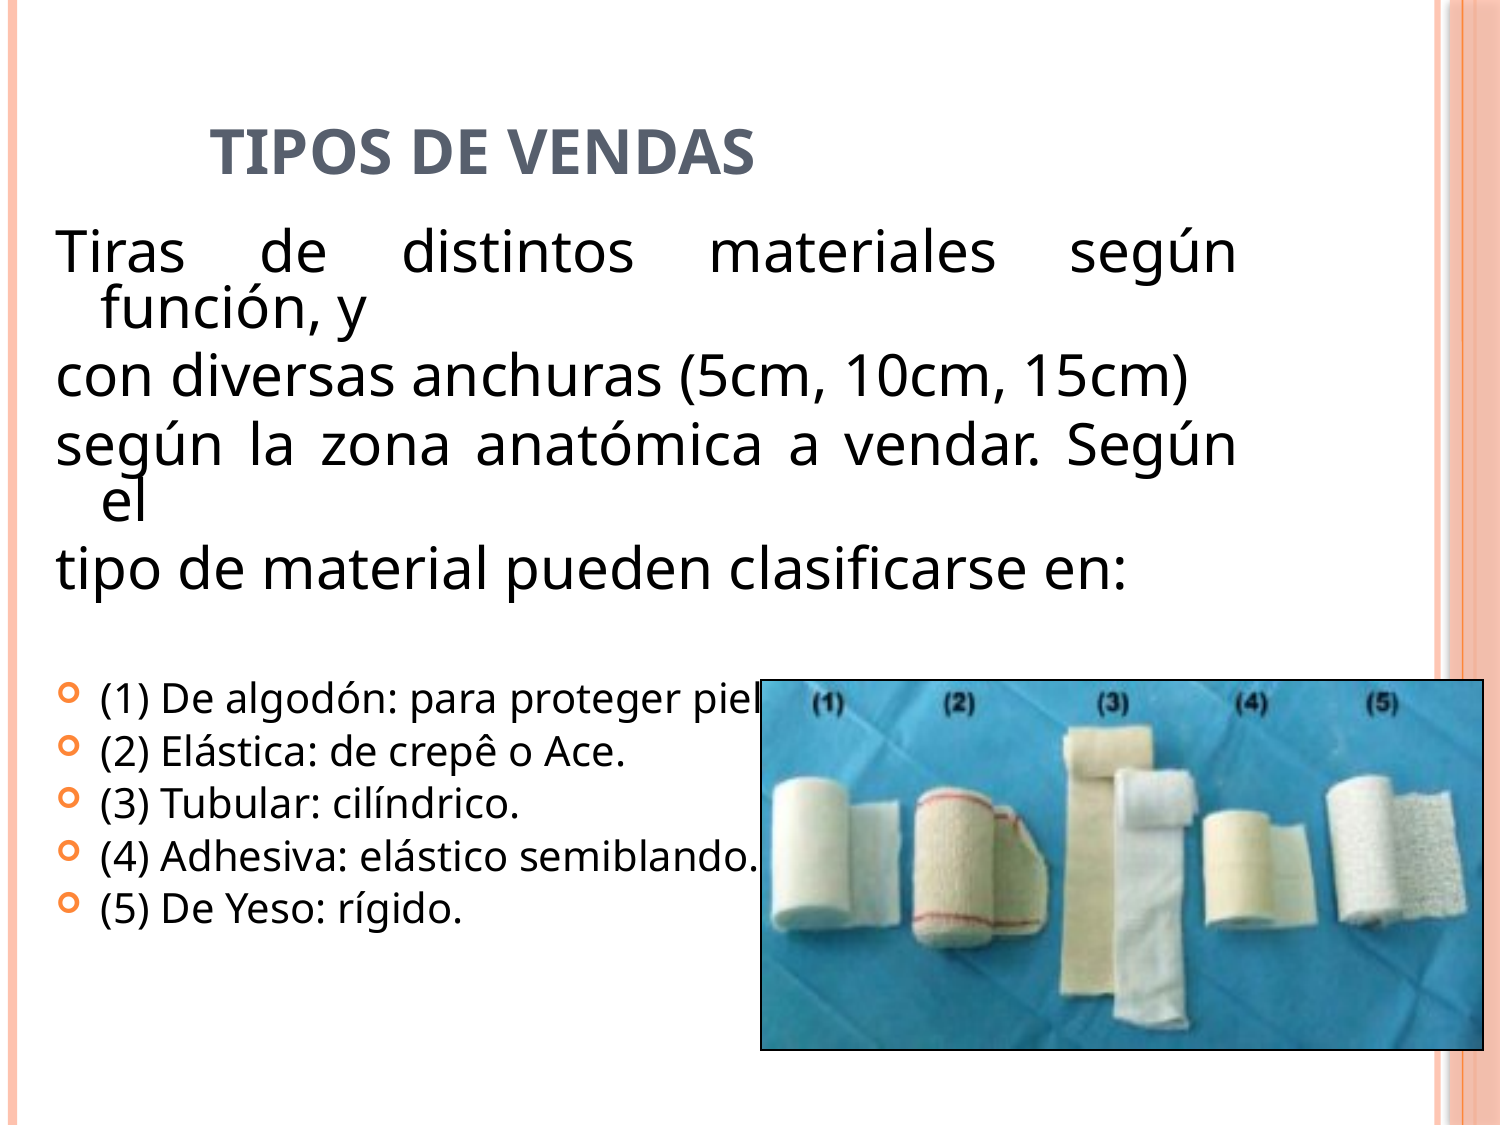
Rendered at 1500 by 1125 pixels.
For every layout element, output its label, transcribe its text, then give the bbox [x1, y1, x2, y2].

title TIPOS DE VENDAS [194, 19, 1408, 194]
list Tiras de distintos materiales según función, y con diversas anchuras (5cm, 10cm, 15cm) según la zona anatómica a vendar. Según el tipo de material pueden clasificarse en: (1) De algodón: para proteger piel y prominencias óseas. (2) Elástica: de crepê o Ace. (3) Tubular: cilíndrico. (4) Adhesiva: elástico semiblando. (5) De Yeso: rígido. [41, 220, 1254, 995]
picture [761, 680, 1483, 1050]
